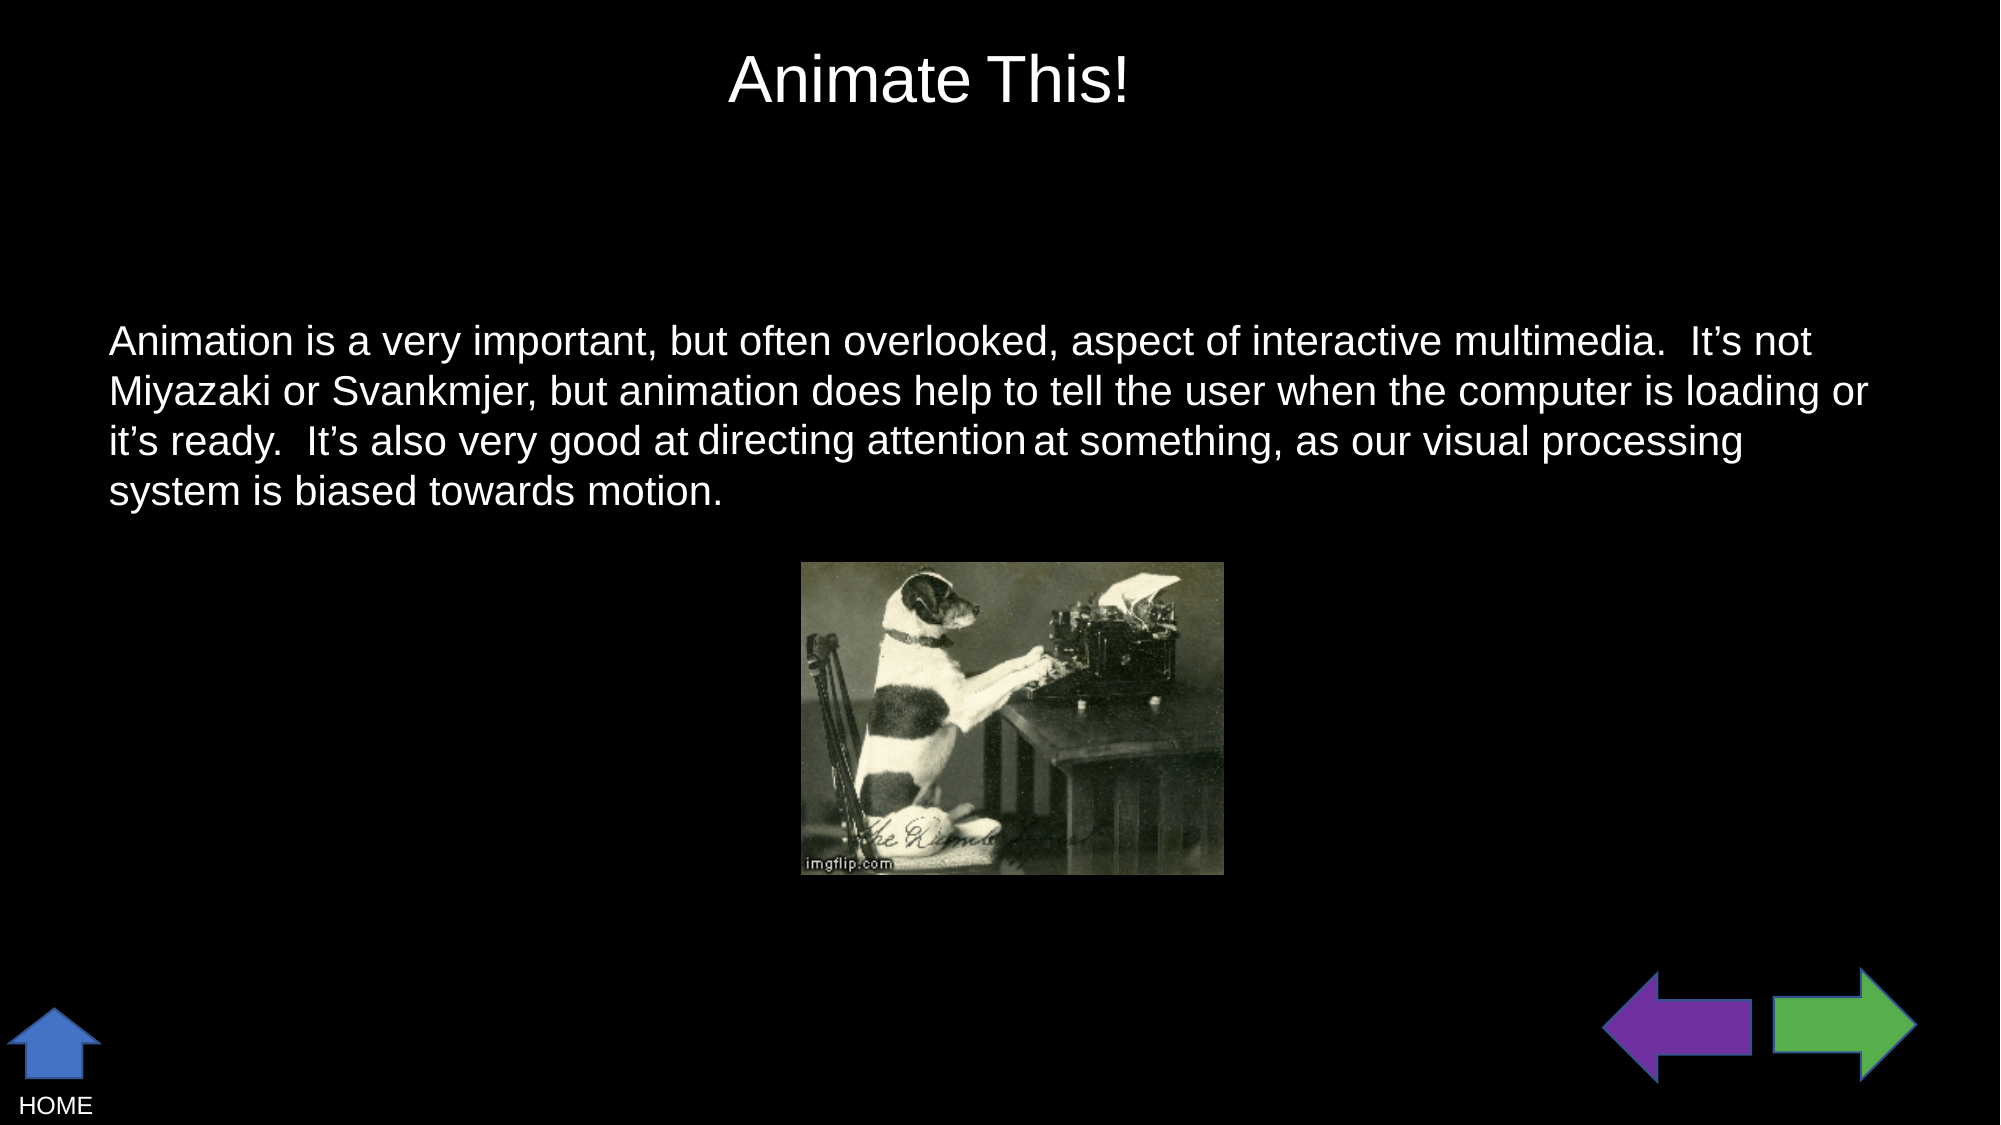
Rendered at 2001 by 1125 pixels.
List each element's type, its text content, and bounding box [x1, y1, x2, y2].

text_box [3, 1008, 132, 1125]
text_box [1601, 970, 1753, 1085]
text_box [1772, 966, 1918, 1083]
text_box Animate [713, 28, 971, 123]
picture [801, 562, 1224, 875]
text_box Animation is a very important, but often overlooked, aspect of interactive multimedia. It’s not Miyazaki or Svankmjer, but animation does help to tell the user when the computer is loading or it’s ready. It’s also very good at at something, as our visual processing system is biased towards motion. [94, 306, 1902, 522]
text_box directing attention [682, 405, 1088, 471]
text_box This! [971, 28, 1163, 123]
